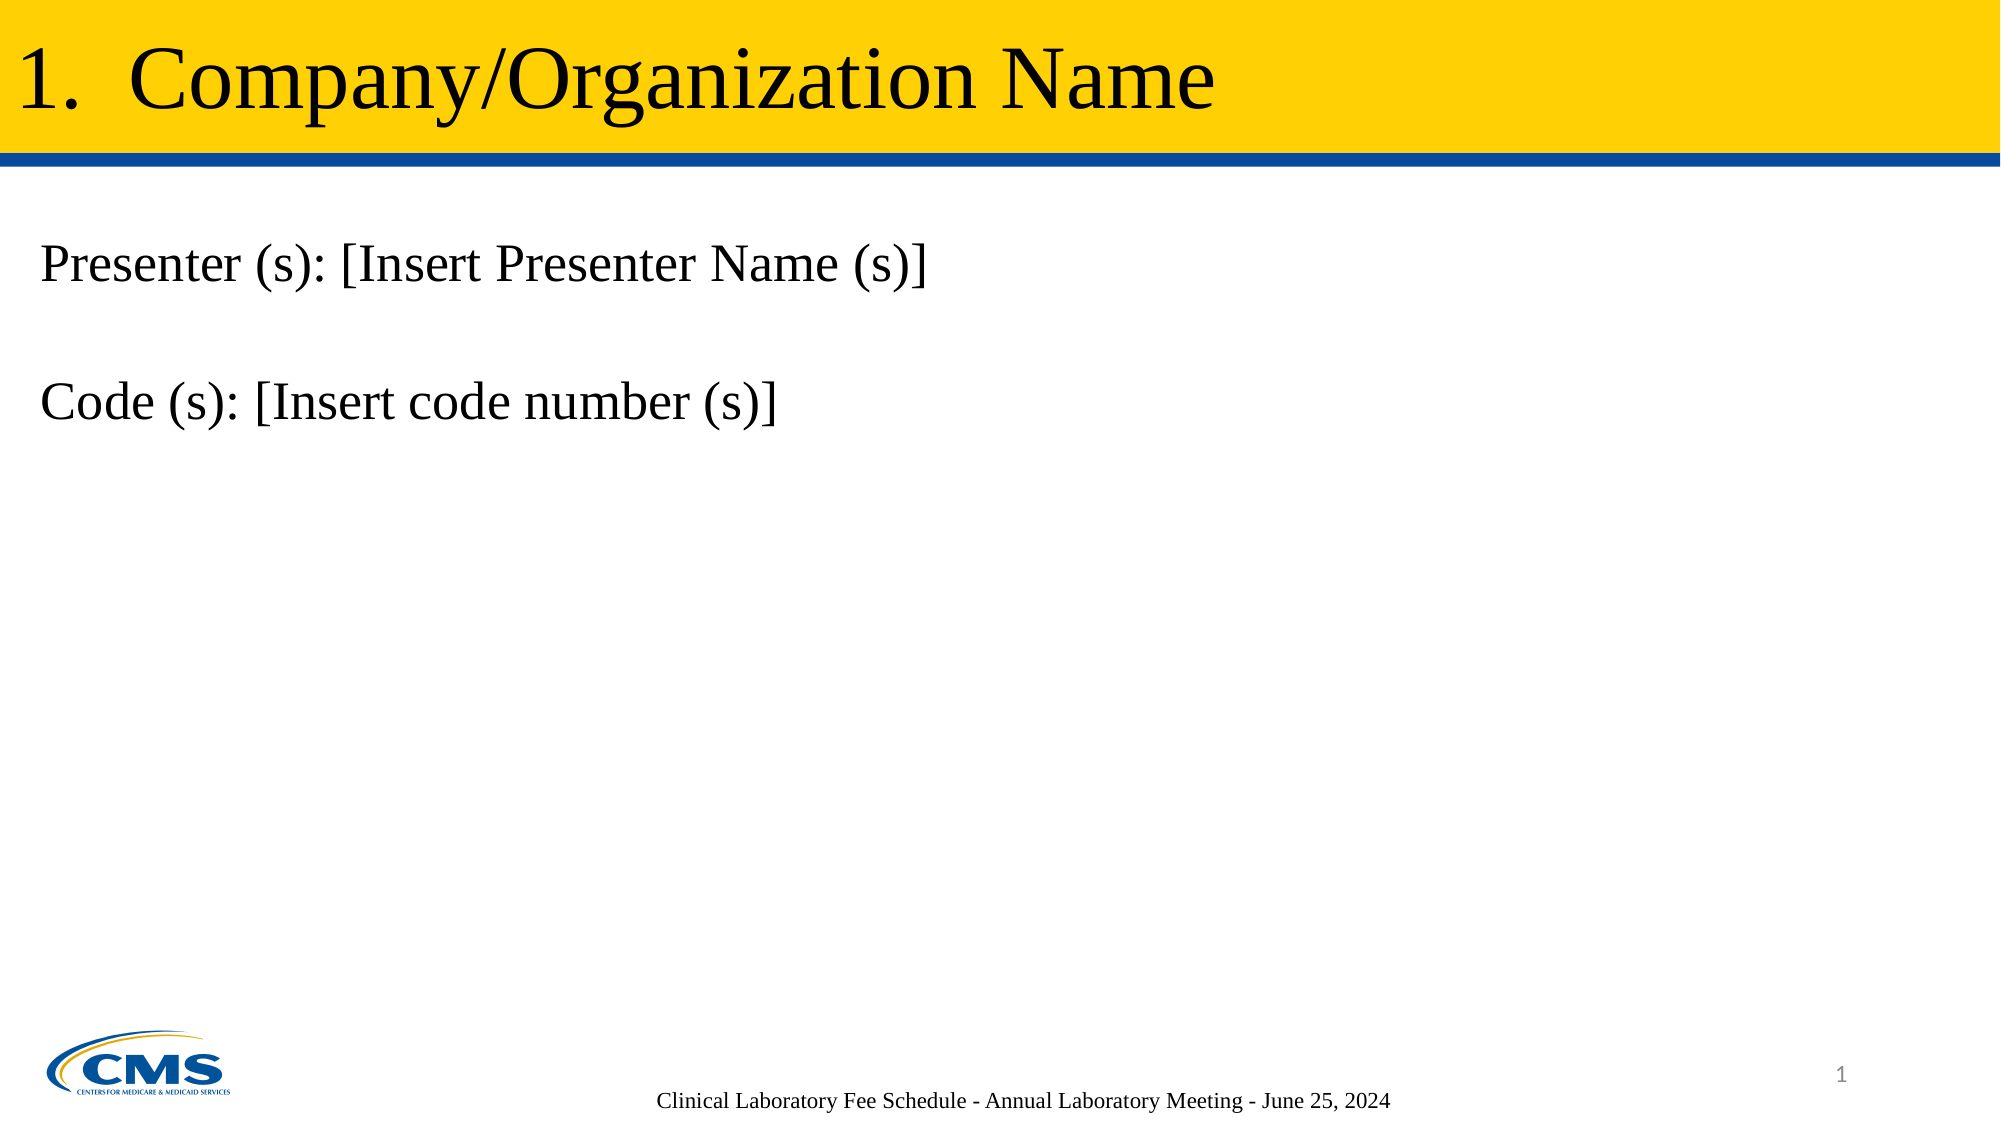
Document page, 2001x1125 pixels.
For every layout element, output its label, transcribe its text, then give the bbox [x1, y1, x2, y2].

picture [44, 1028, 231, 1096]
list Presenter (s): [Insert Presenter Name (s)] Code (s): [Insert code number (s)] [25, 227, 1923, 1008]
text_box Clinical Laboratory Fee Schedule - Annual Laboratory Meeting - June 25, 2024 [290, 1078, 1759, 1121]
title 1. Company/Organization Name [0, 22, 2000, 137]
slide_number 1 [1412, 1042, 1863, 1103]
